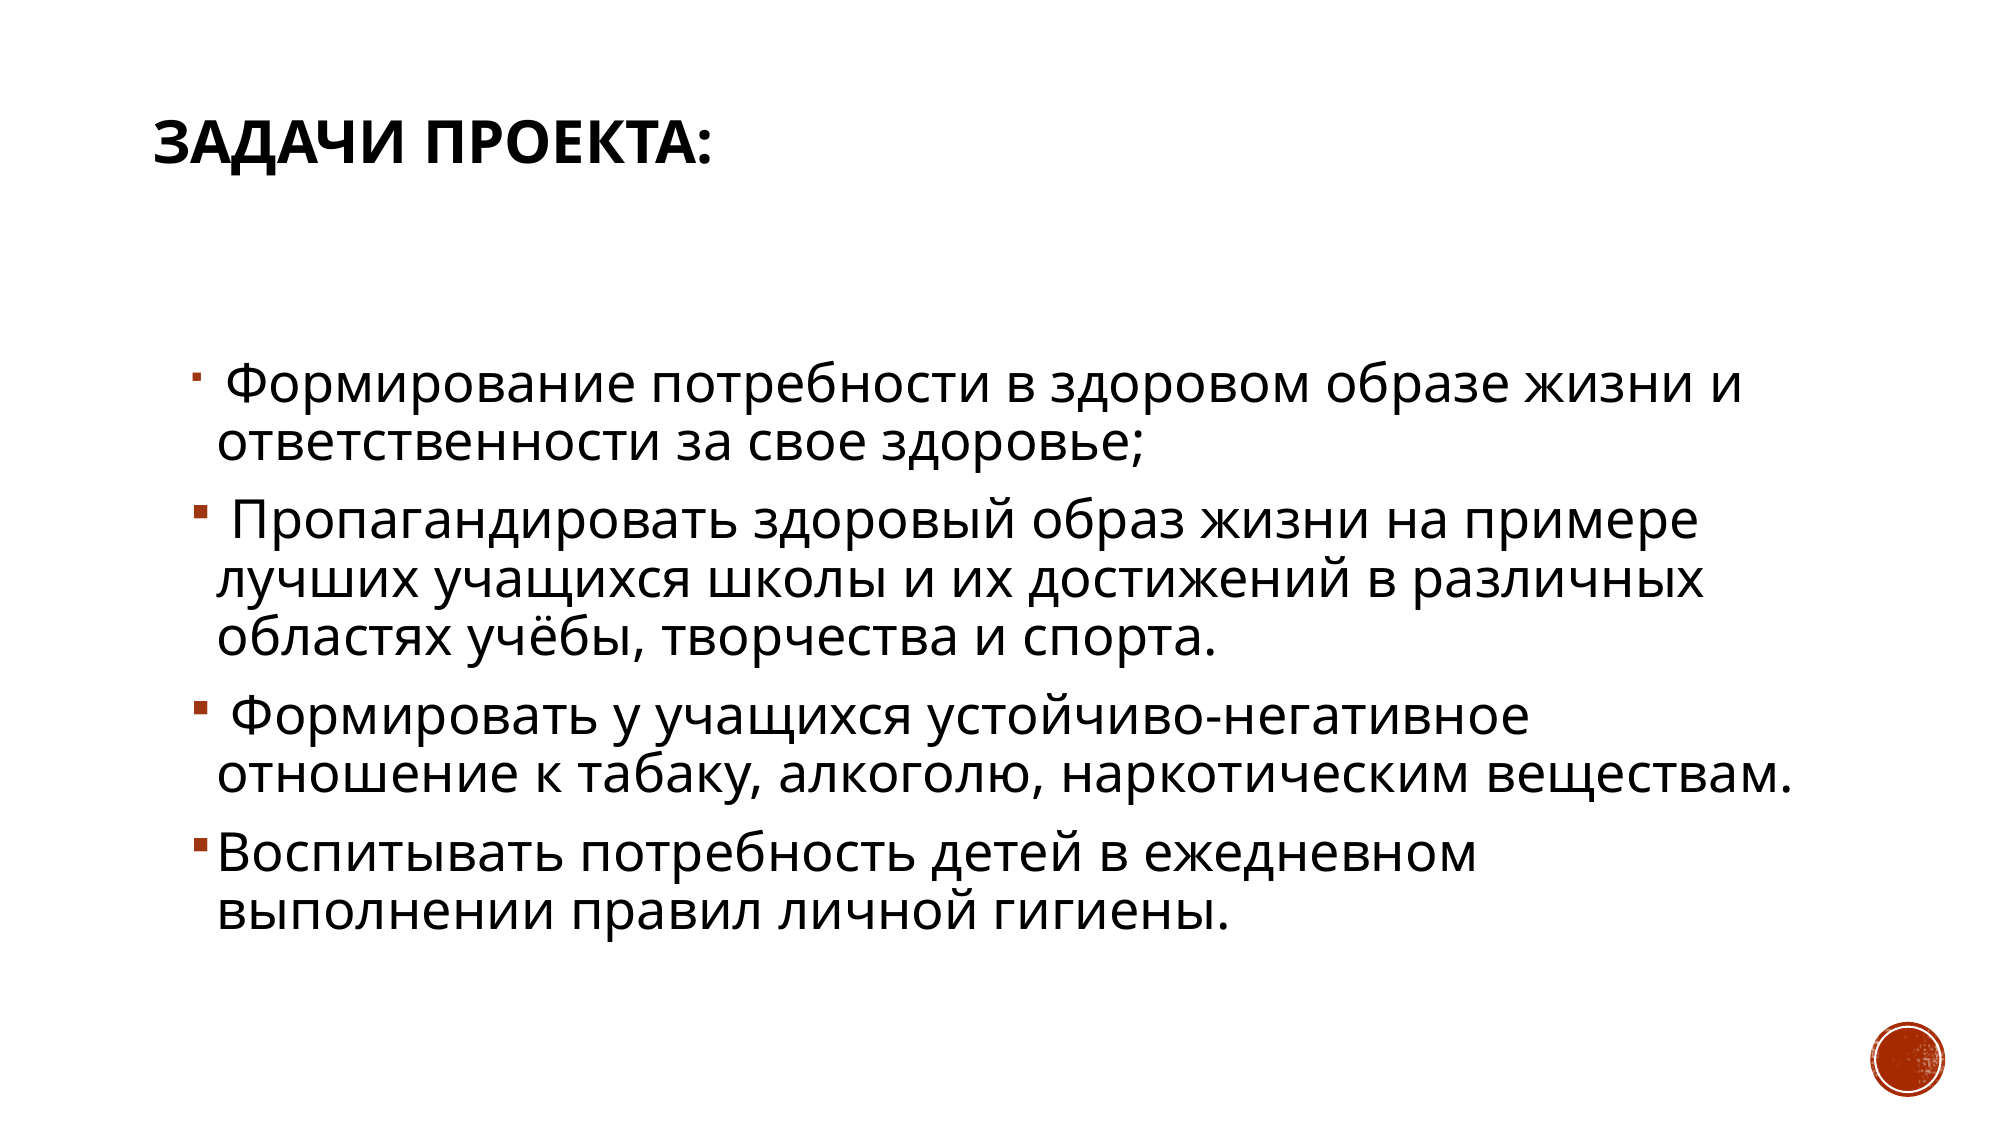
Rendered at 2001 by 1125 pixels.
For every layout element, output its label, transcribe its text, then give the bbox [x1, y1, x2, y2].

list Формирование потребности в здоровом образе жизни и ответственности за свое здоровье; Пропагандировать здоровый образ жизни на примере лучших учащихся школы и их достижений в различных областях учёбы, творчества и спорта. Формировать у учащихся устойчиво-негативное отношение к табаку, алкоголю, наркотическим веществам. Воспитывать потребность детей в ежедневном выполнении правил личной гигиены. [175, 348, 1826, 1013]
title Задачи проекта: [137, 103, 1863, 322]
